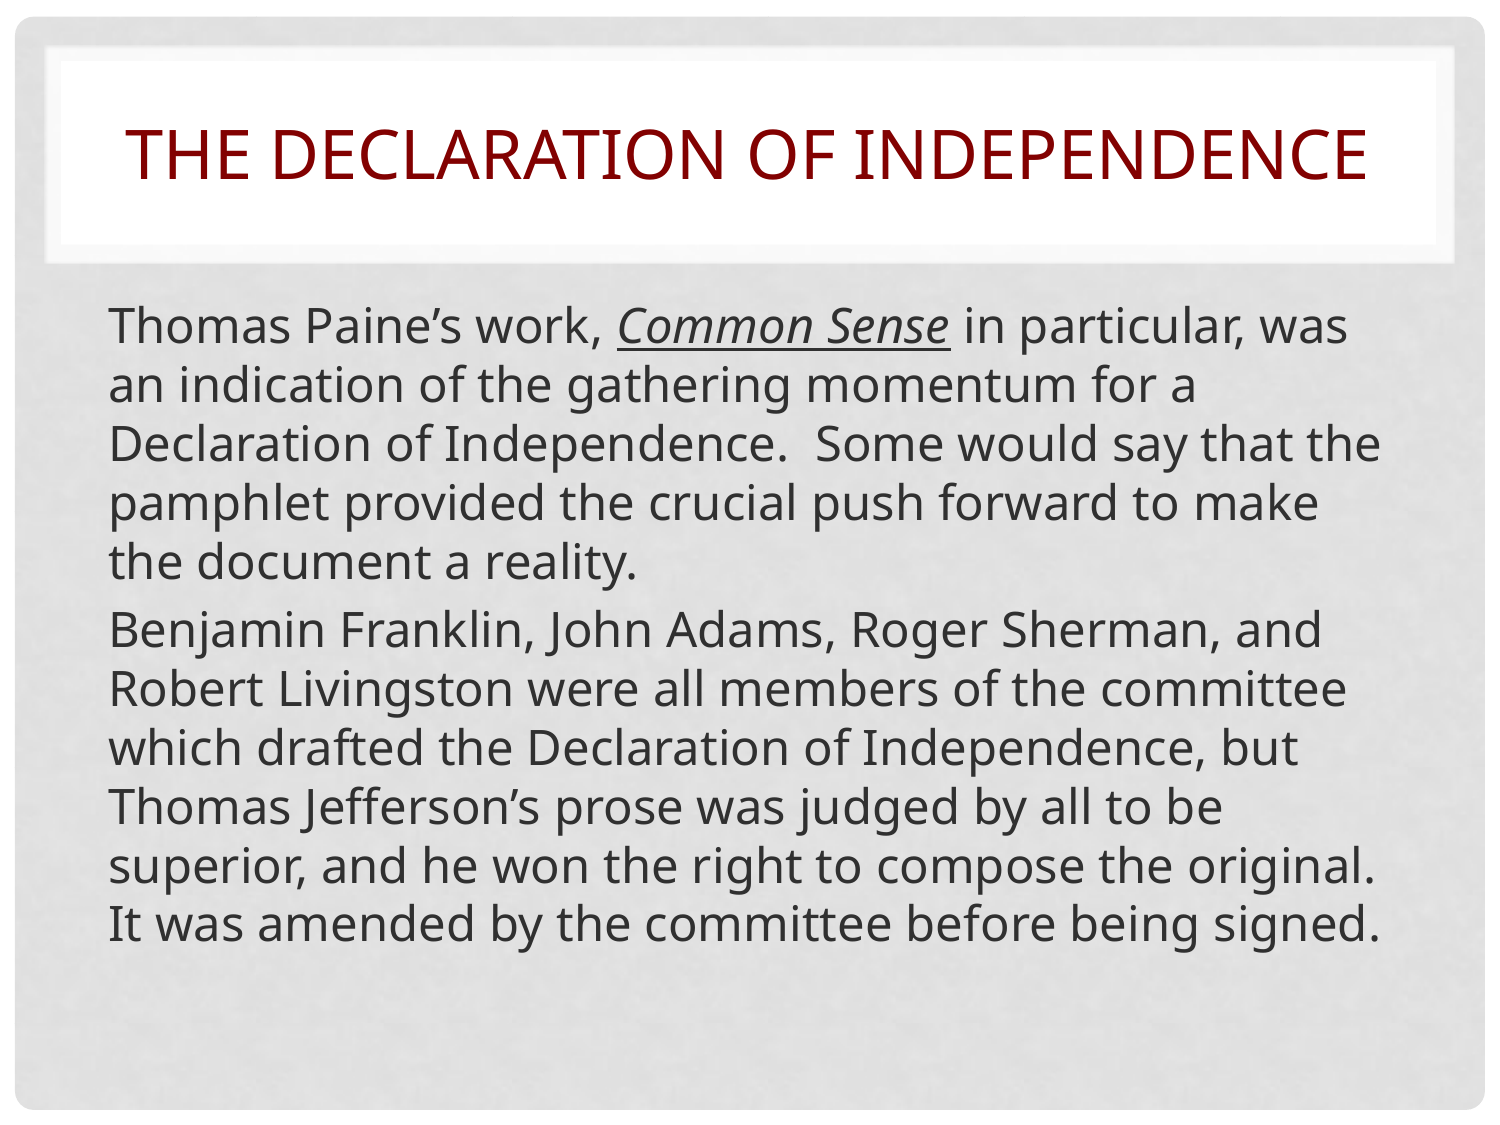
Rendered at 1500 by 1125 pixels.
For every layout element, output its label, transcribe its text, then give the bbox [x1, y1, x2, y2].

title The Declaration of Independence [69, 66, 1425, 238]
list Thomas Paine’s work, Common Sense in particular, was an indication of the gathering momentum for a Declaration of Independence. Some would say that the pamphlet provided the crucial push forward to make the document a reality. Benjamin Franklin, John Adams, Roger Sherman, and Robert Livingston were all members of the committee which drafted the Declaration of Independence, but Thomas Jefferson’s prose was judged by all to be superior, and he won the right to compose the original. It was amended by the committee before being signed. [75, 287, 1425, 1005]
